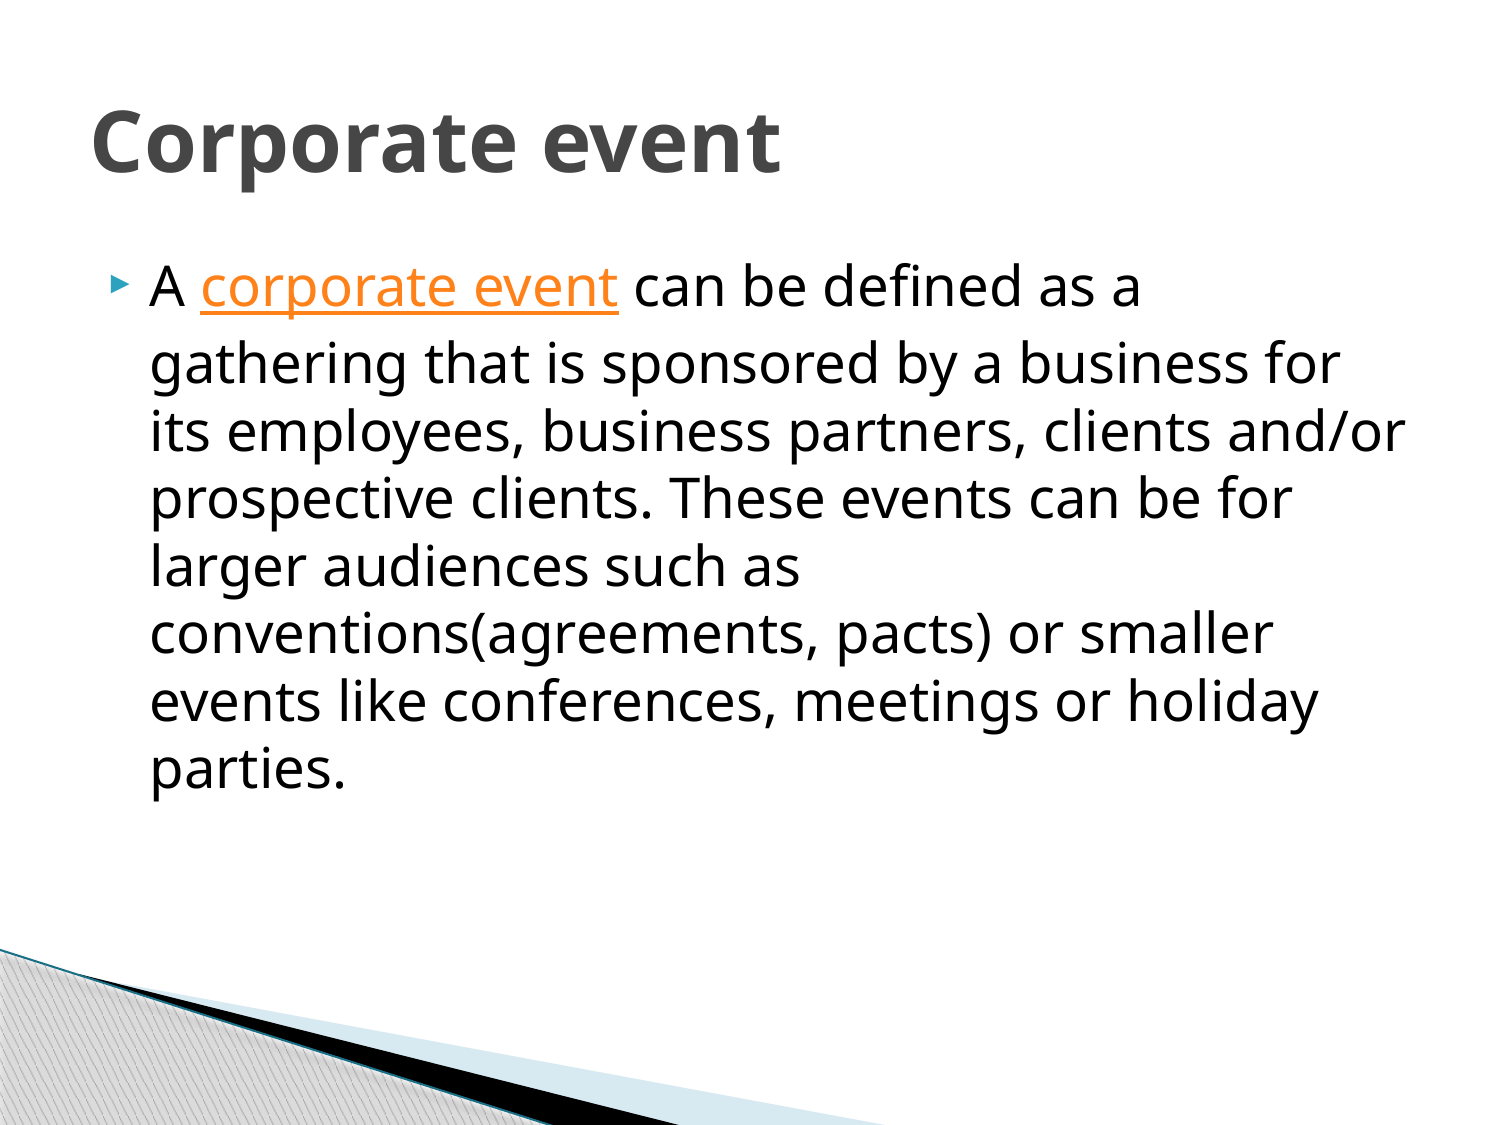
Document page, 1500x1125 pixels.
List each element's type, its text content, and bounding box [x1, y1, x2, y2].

list A corporate event can be defined as a gathering that is sponsored by a business for its employees, business partners, clients and/or prospective clients. These events can be for larger audiences such as conventions(agreements, pacts) or smaller events like conferences, meetings or holiday parties. [75, 243, 1425, 986]
title Corporate event [75, 45, 1425, 233]
